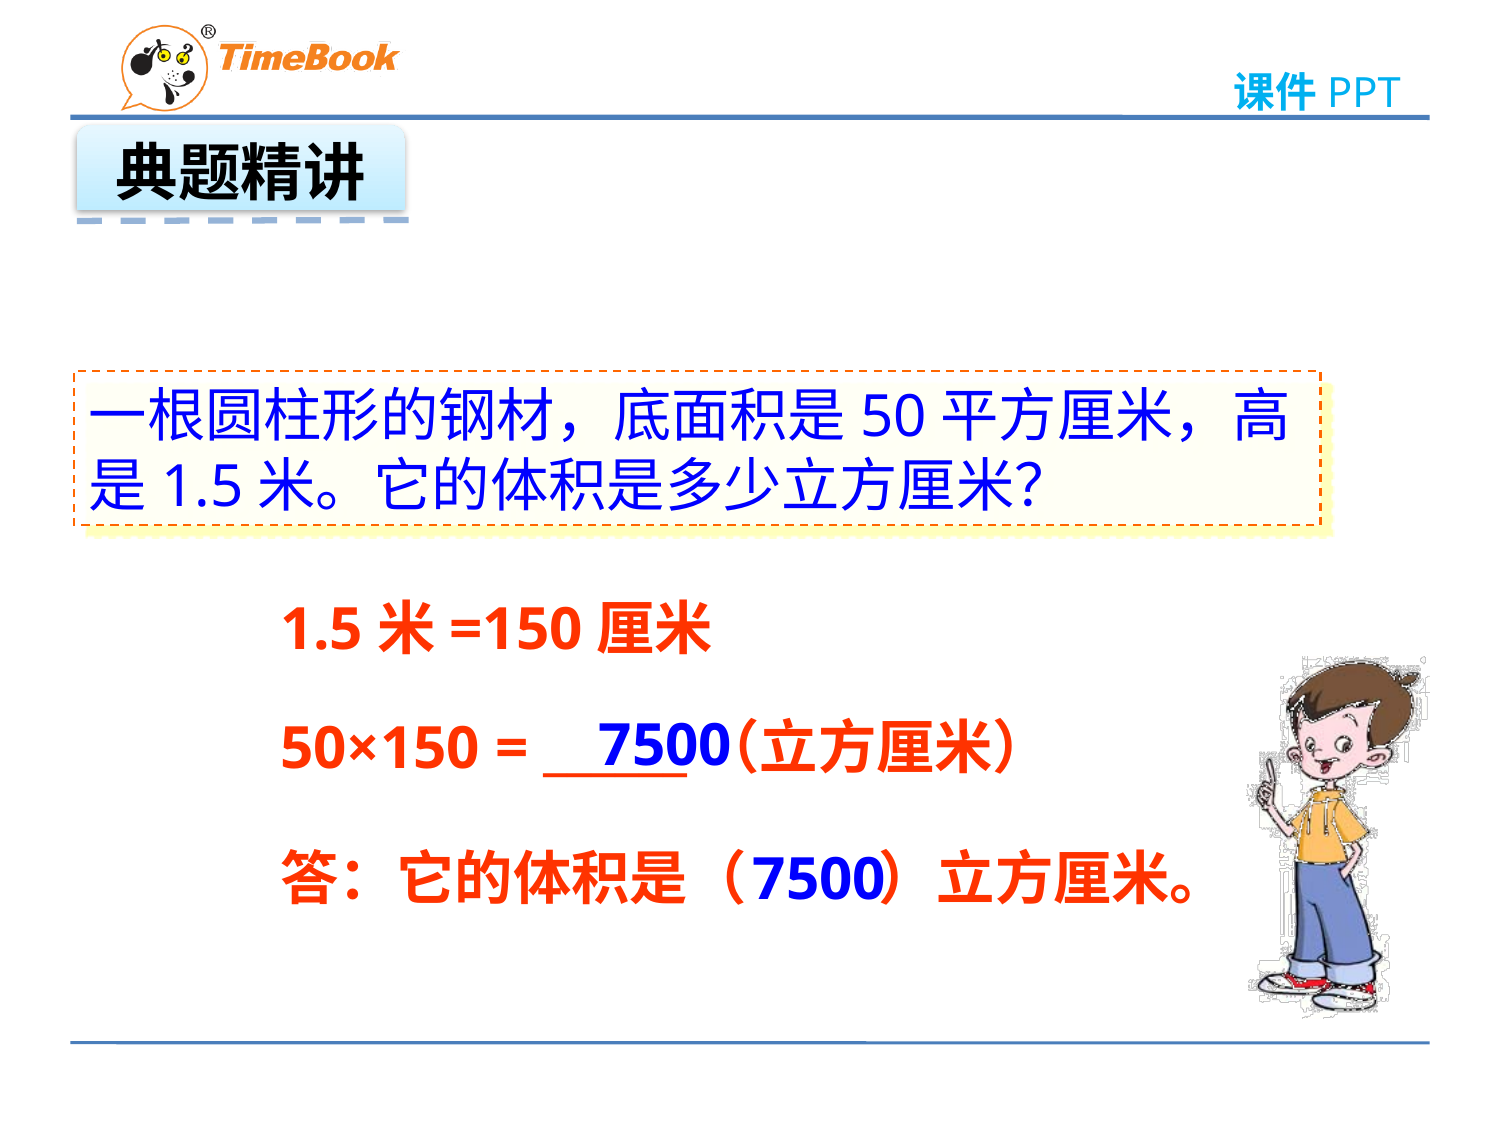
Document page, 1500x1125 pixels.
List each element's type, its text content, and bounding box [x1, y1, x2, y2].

text_box 7500 [738, 834, 941, 919]
picture [118, 22, 408, 113]
text_box 答：它的体积是（ ）立方厘米。 [265, 834, 738, 919]
text_box 答：它的体积是（ ）立方厘米。 [941, 834, 1240, 919]
picture [1245, 656, 1430, 1019]
text_box 7500 [584, 699, 787, 785]
text_box 1.5米=150厘米 [265, 583, 1097, 669]
text_box 典题精讲 [76, 124, 406, 212]
text_box 一根圆柱形的钢材，底面积是50平方厘米，高是1.5米。它的体积是多少立方厘米？ [74, 370, 1321, 526]
text_box 50×150 = ______（立方厘米） [265, 702, 1240, 788]
